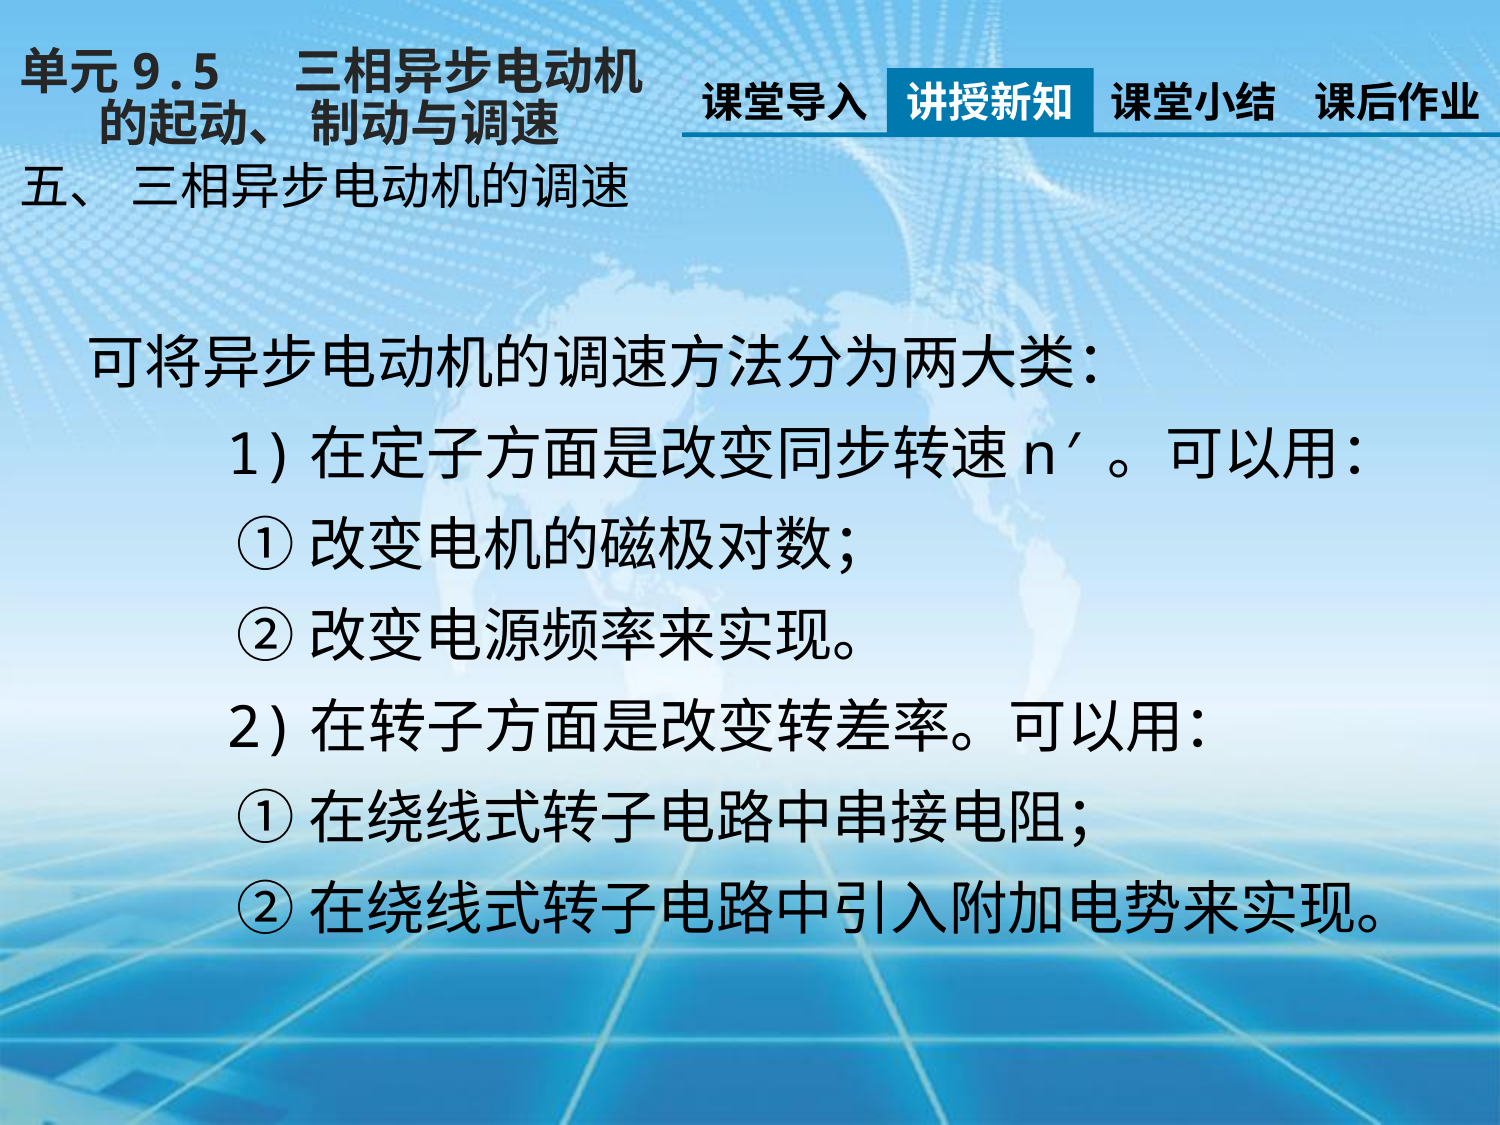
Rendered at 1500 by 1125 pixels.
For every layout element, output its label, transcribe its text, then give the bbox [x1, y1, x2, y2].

picture [0, 0, 1500, 1125]
text_box 五、 三相异步电动机的调速 [4, 160, 1355, 225]
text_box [4, 39, 1500, 160]
text_box 可将异步电动机的调速方法分为两大类： 1)在定子方面是改变同步转速n′。可以用： ①改变电机的磁极对数； ②改变电源频率来实现。 2)在转子方面是改变转差率。可以用： ①在绕线式转子电路中串接电阻； ②在绕线式转子电路中引入附加电势来实现。 [71, 297, 1422, 949]
